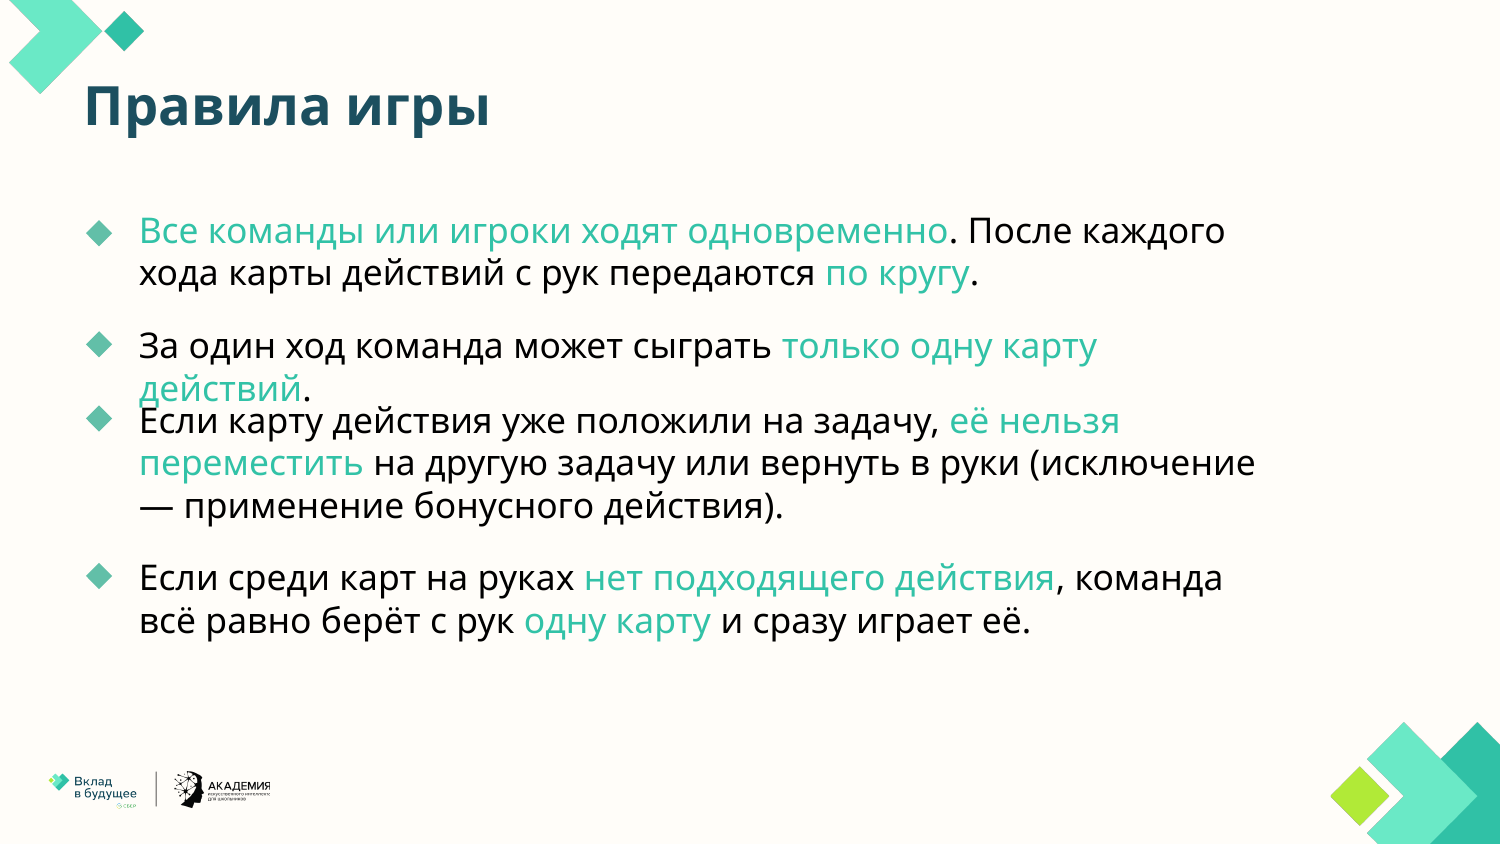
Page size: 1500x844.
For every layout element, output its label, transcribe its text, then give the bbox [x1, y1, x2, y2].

text_box [85, 220, 113, 247]
text_box За один ход команда может сыграть только одну карту действий. [131, 316, 1277, 390]
text_box [85, 562, 113, 590]
picture [1330, 722, 1500, 844]
picture [31, 756, 270, 826]
text_box Все команды или игроки ходят одновременно. После каждого хода карты действий с рук передаются по кругу. [131, 200, 1277, 301]
text_box Если среди карт на руках нет подходящего действия, команда всё равно берёт с рук одну карту и сразу играет её. [131, 547, 1277, 648]
text_box Правила игры [76, 70, 1358, 145]
text_box [85, 405, 113, 432]
picture [9, 0, 144, 94]
text_box [85, 331, 113, 358]
text_box Если карту действия уже положили на задачу, её нельзя переместить на другую задачу или вернуть в руки (исключение — применение бонусного действия). [131, 390, 1277, 533]
